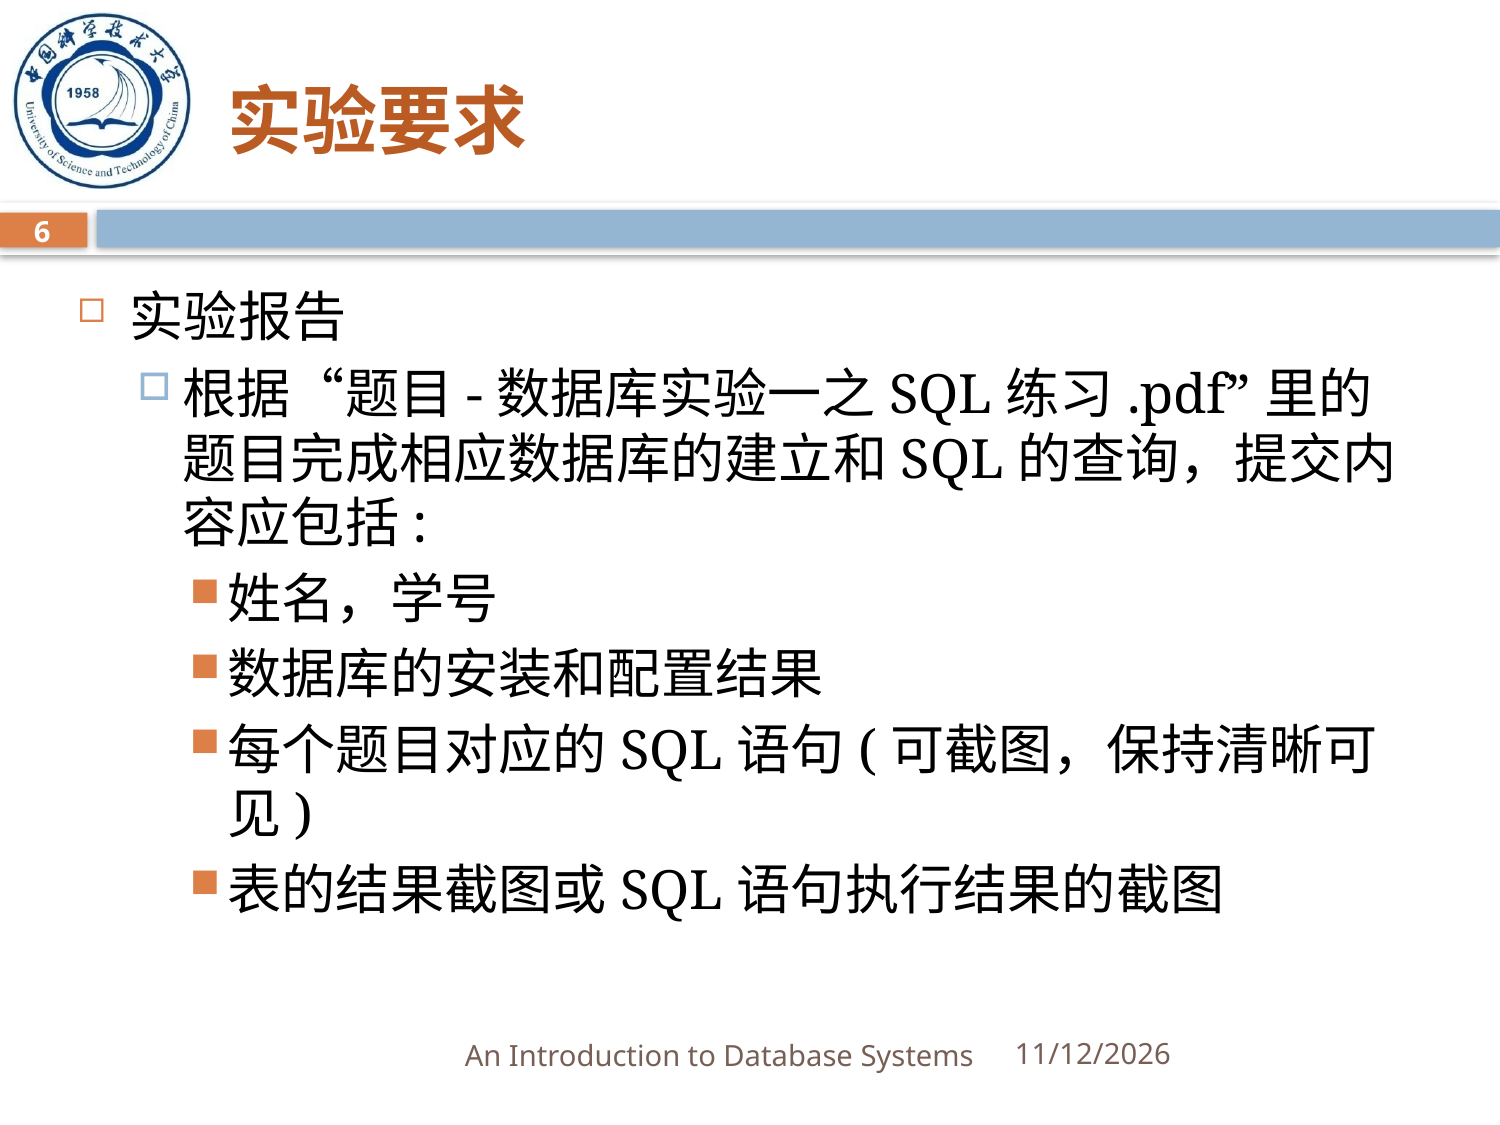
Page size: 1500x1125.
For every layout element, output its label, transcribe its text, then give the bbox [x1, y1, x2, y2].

picture [12, 12, 191, 189]
title 实验要求 [212, 37, 1050, 200]
slide_number 6 [0, 212, 97, 253]
list 实验报告 根据“题目-数据库实验一之SQL练习.pdf”里的题目完成相应数据库的建立和SQL的查询，提交内容应包括: 姓名，学号 数据库的安装和配置结果 每个题目对应的SQL语句(可截图，保持清晰可见) 表的结果截图或SQL语句执行结果的截图 [62, 275, 1438, 1088]
